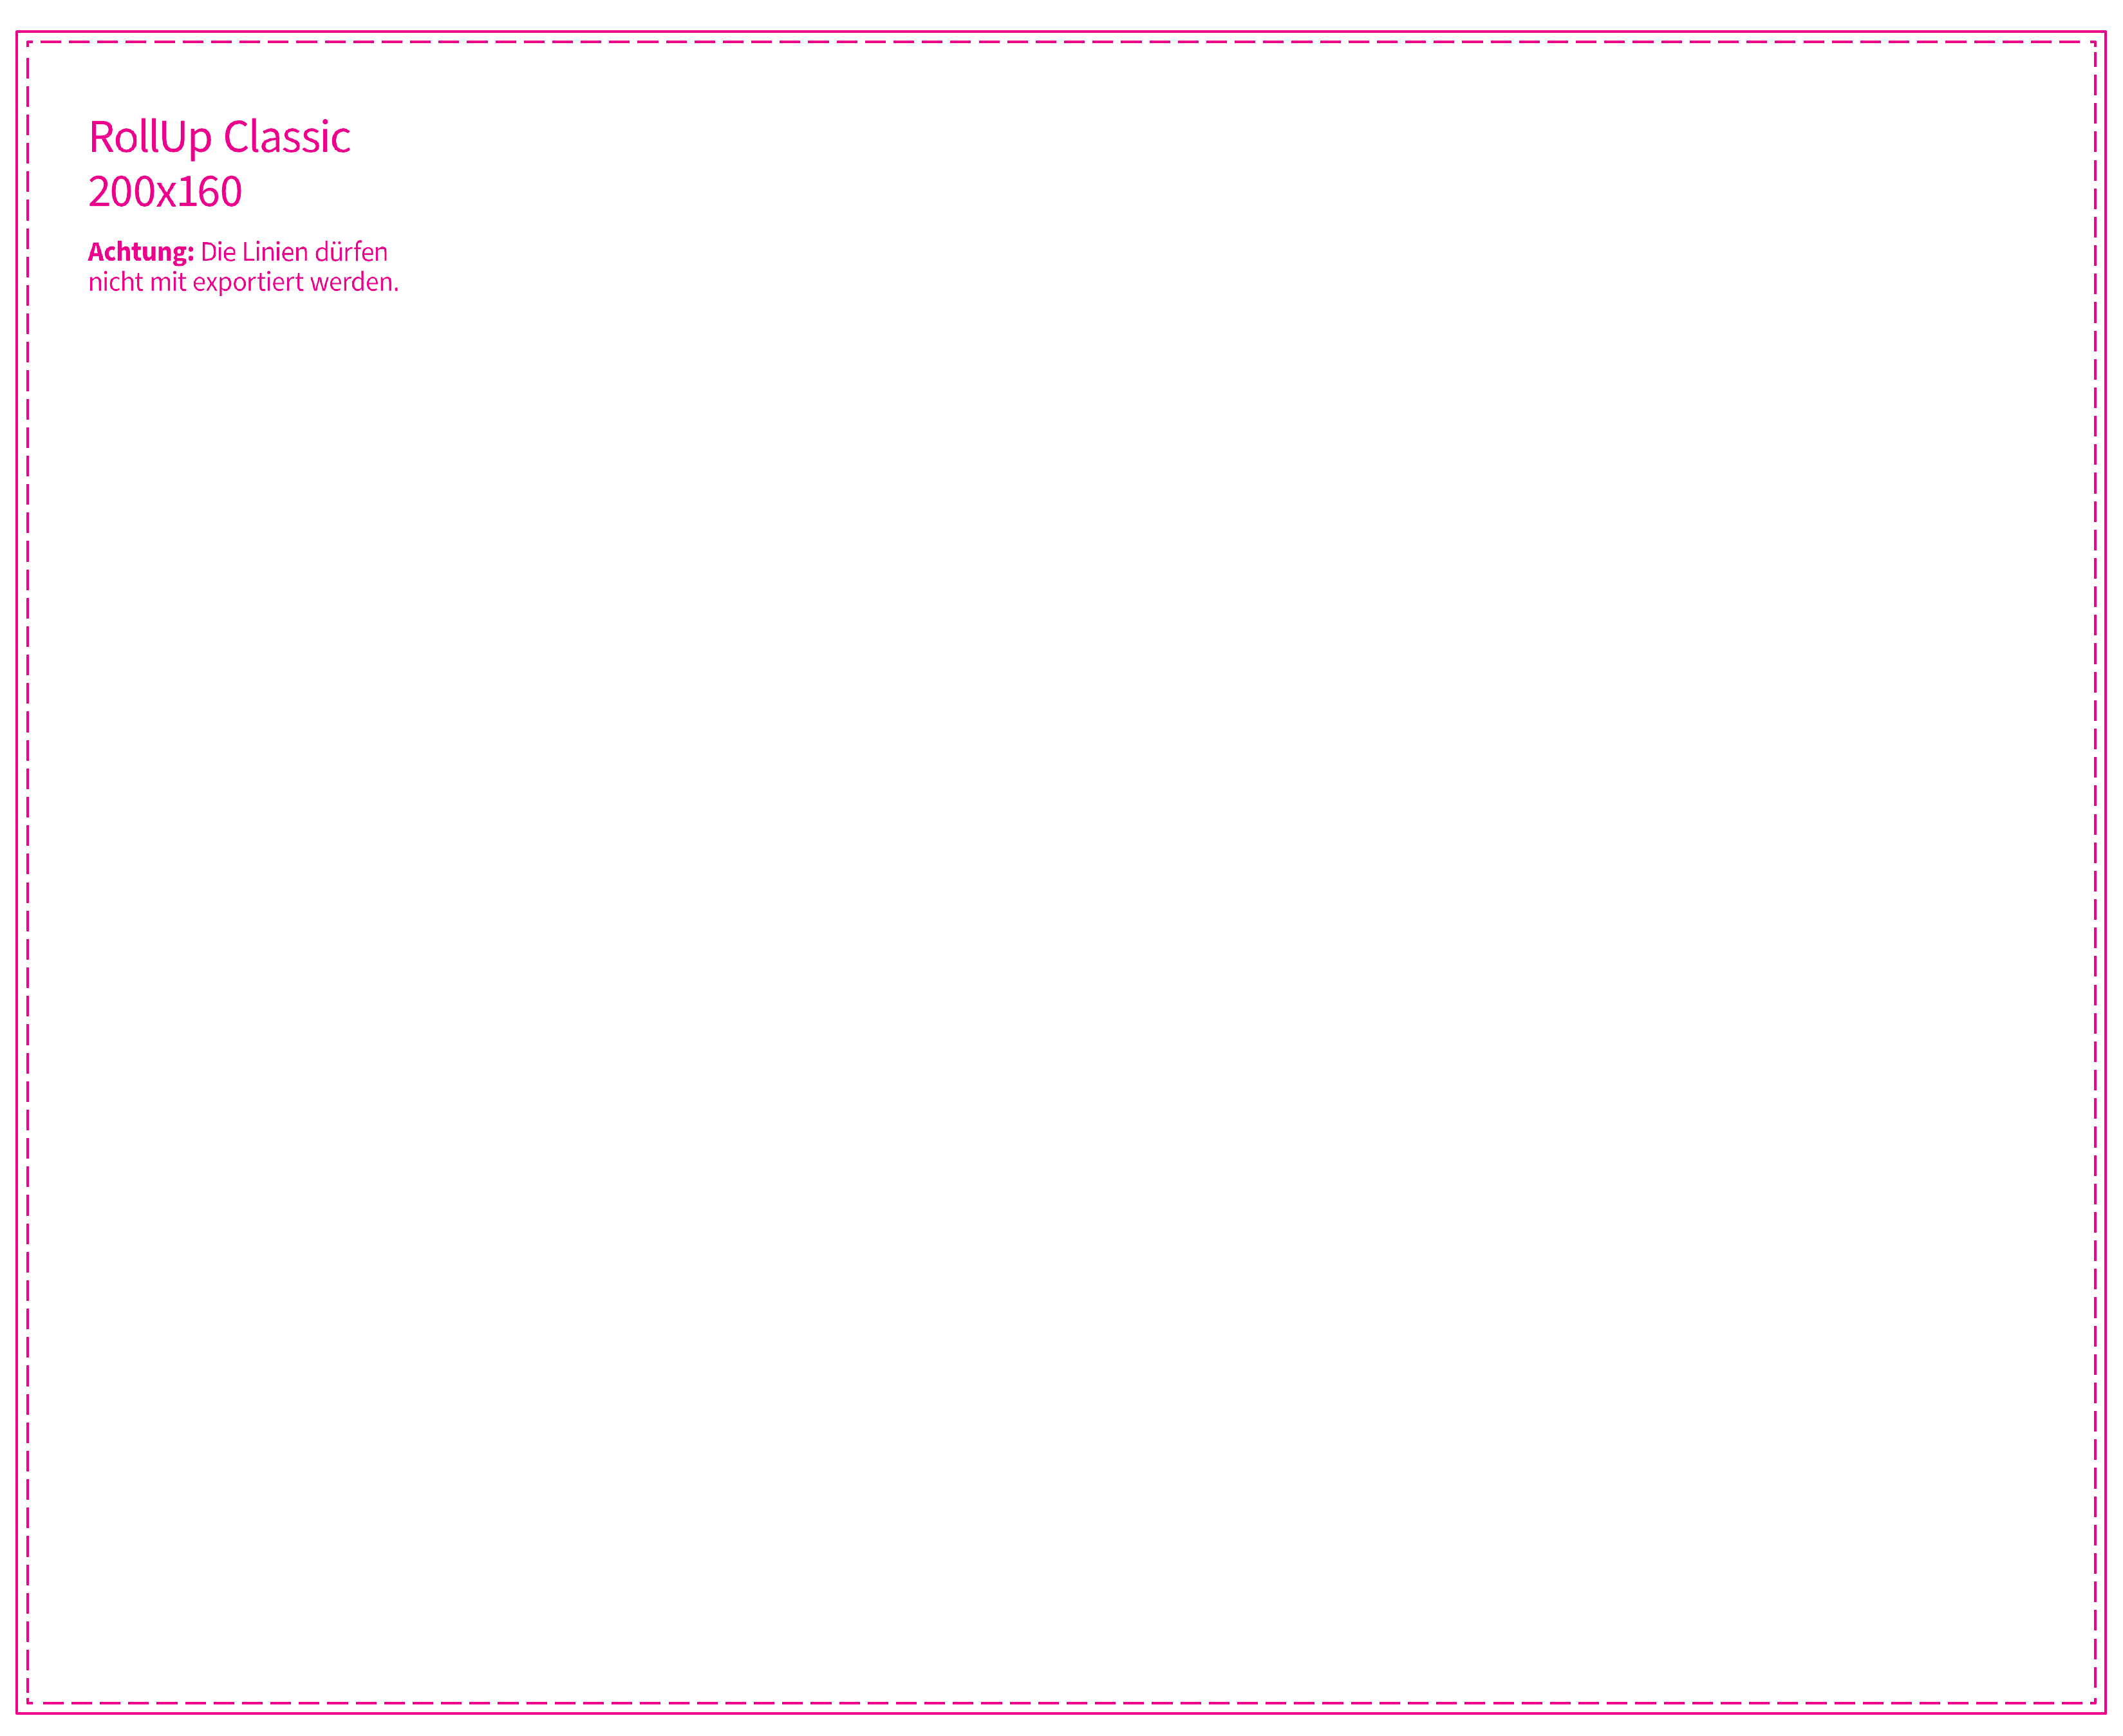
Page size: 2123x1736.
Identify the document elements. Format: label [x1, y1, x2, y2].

picture [156, 183, 176, 207]
picture [261, 128, 279, 153]
picture [88, 240, 398, 296]
picture [302, 128, 319, 153]
picture [115, 128, 137, 153]
picture [283, 128, 300, 153]
picture [332, 128, 350, 153]
